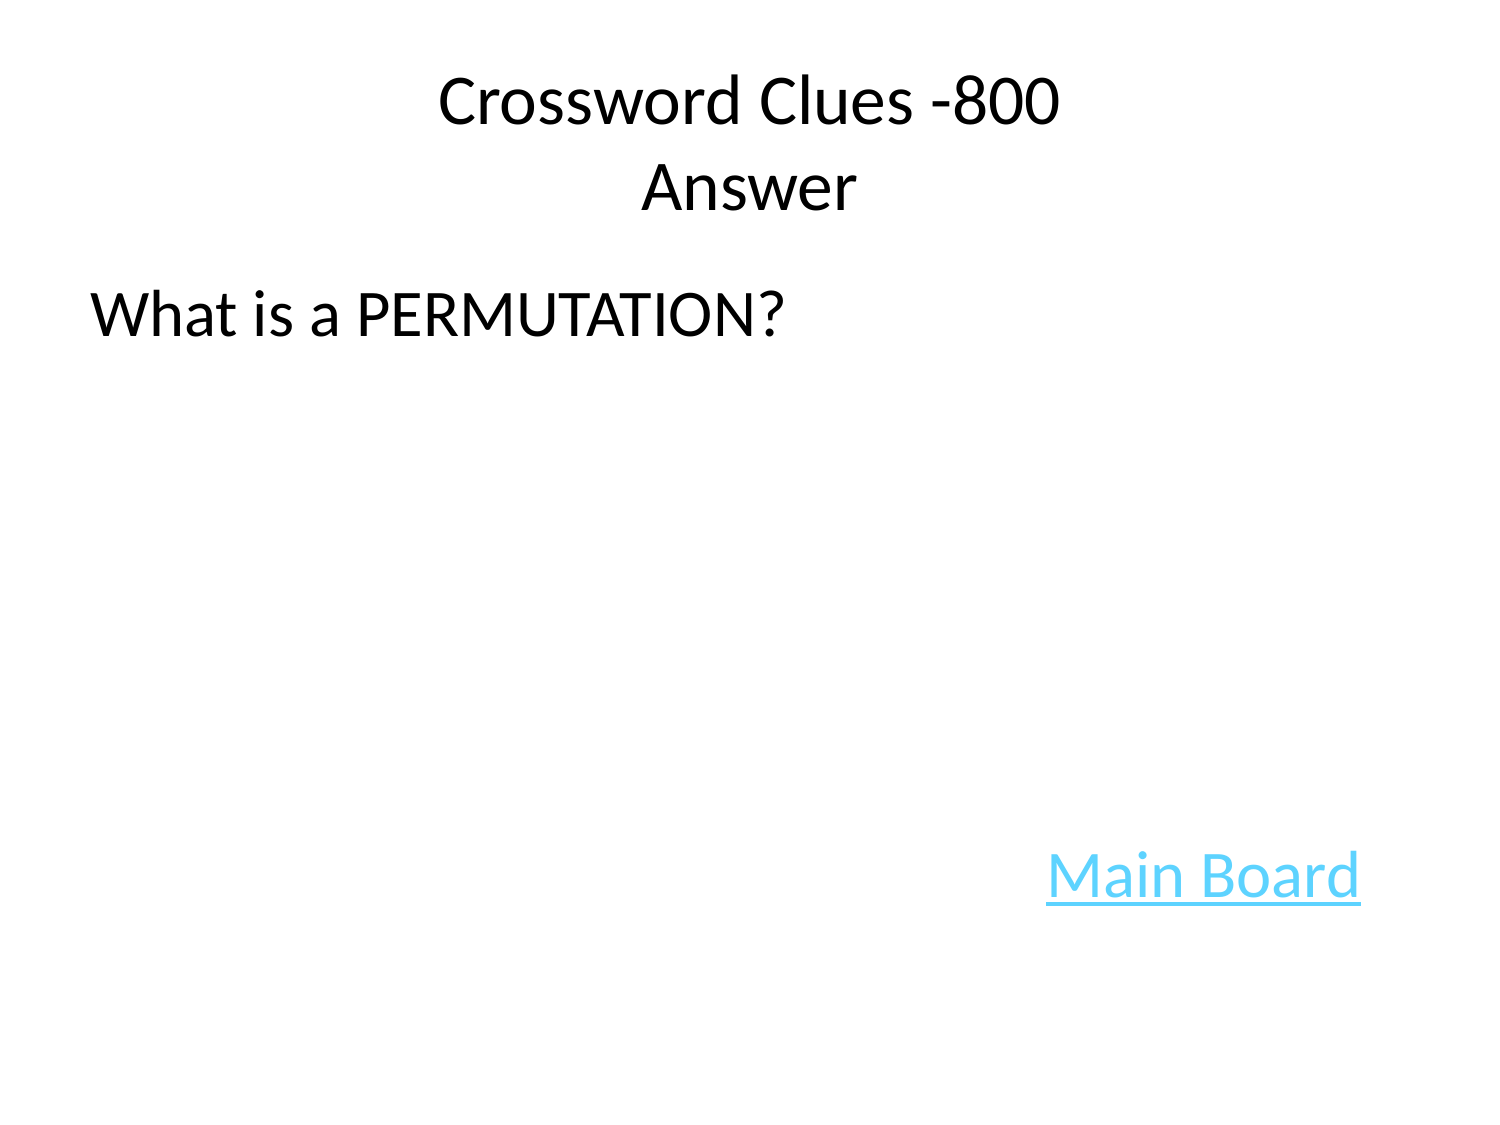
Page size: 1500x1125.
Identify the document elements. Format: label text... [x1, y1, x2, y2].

list What is a PERMUTATION? Main Board [75, 262, 1425, 1005]
title Crossword Clues -800 Answer [75, 45, 1425, 233]
